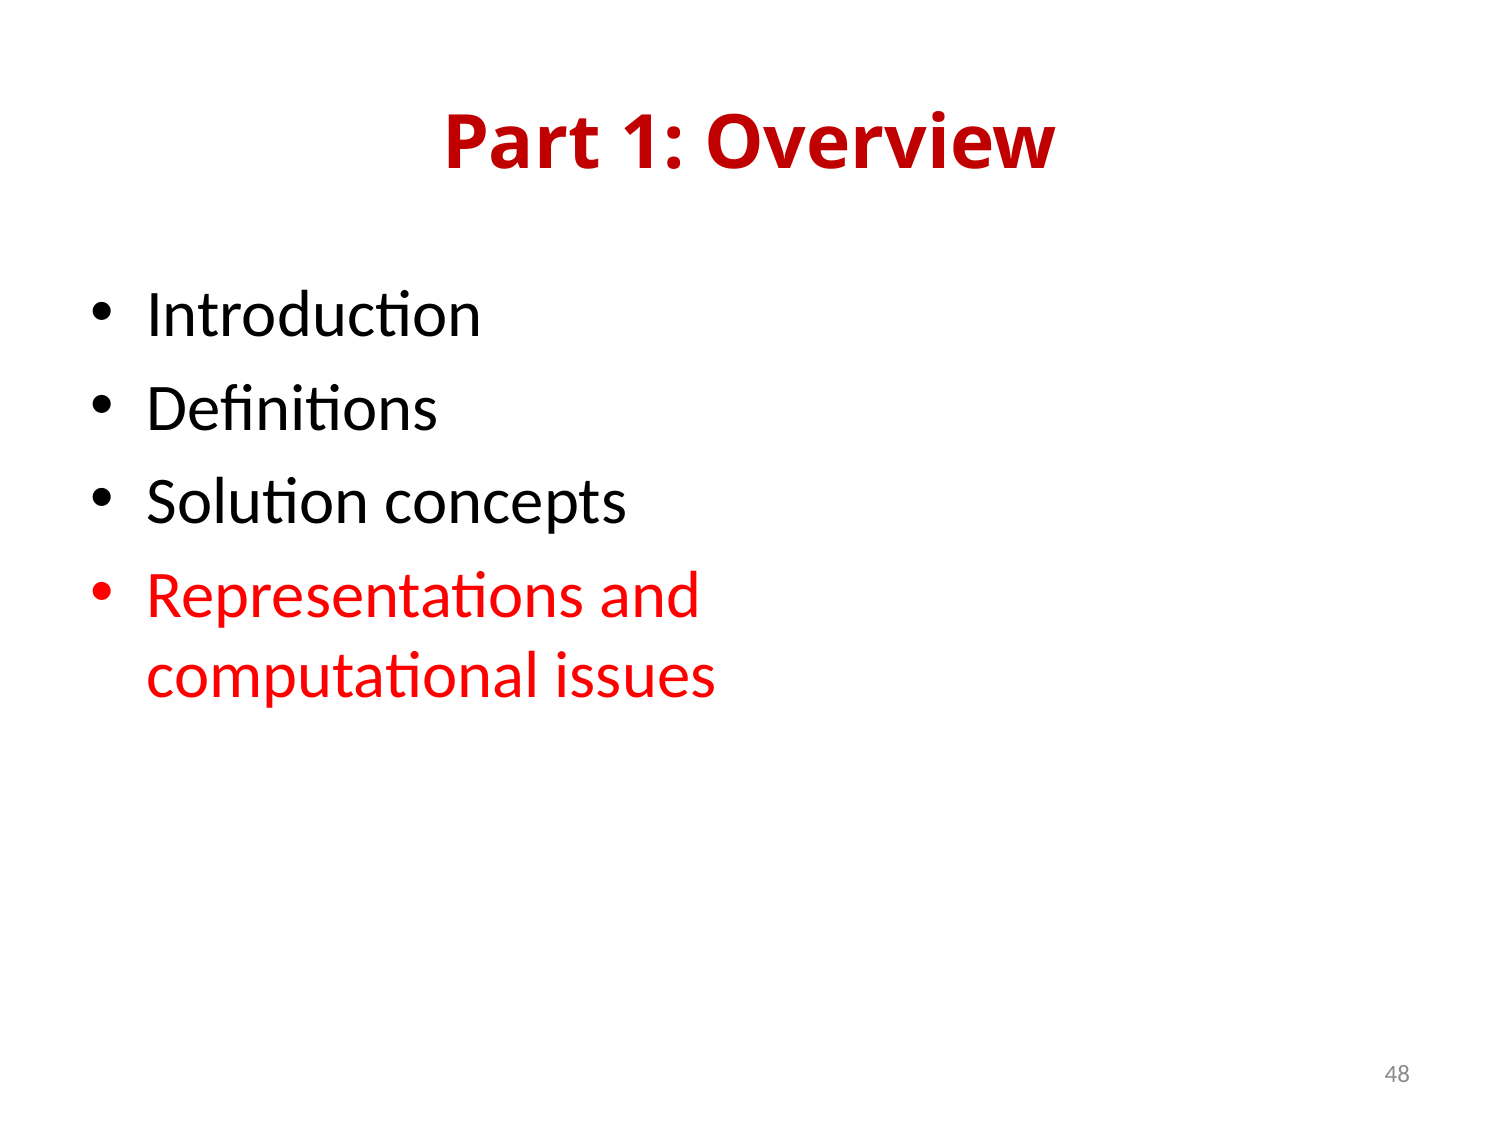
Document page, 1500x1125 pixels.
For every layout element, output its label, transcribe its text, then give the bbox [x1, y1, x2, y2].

list Introduction Definitions Solution concepts Representations and computational issues [75, 262, 1425, 1005]
slide_number 48 [1074, 1042, 1425, 1103]
title Part 1: Overview [75, 45, 1425, 233]
